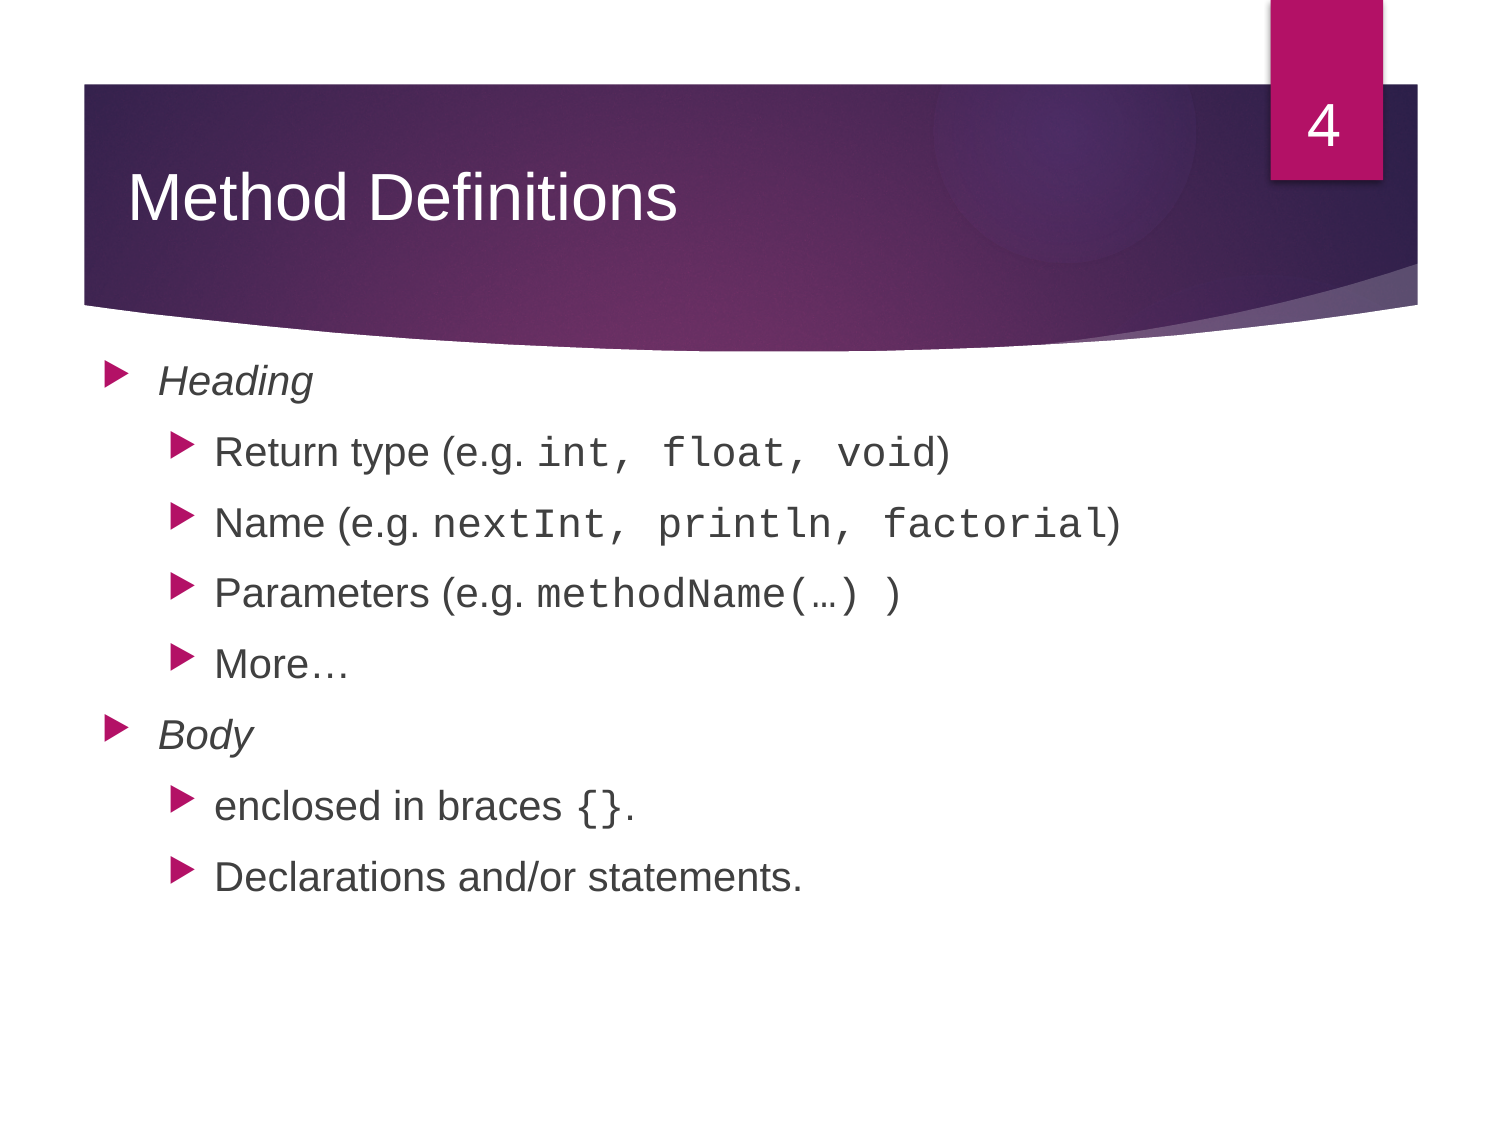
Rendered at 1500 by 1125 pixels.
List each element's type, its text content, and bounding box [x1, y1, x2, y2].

slide_number 4 [1259, 48, 1390, 175]
list Heading Return type (e.g. int, float, void) Name (e.g. nextInt, println, factorial) Parameters (e.g. methodName(…) ) More… Body enclosed in braces {}. Declarations and/or statements. [86, 346, 1388, 999]
title Method Definitions [112, 92, 1388, 296]
